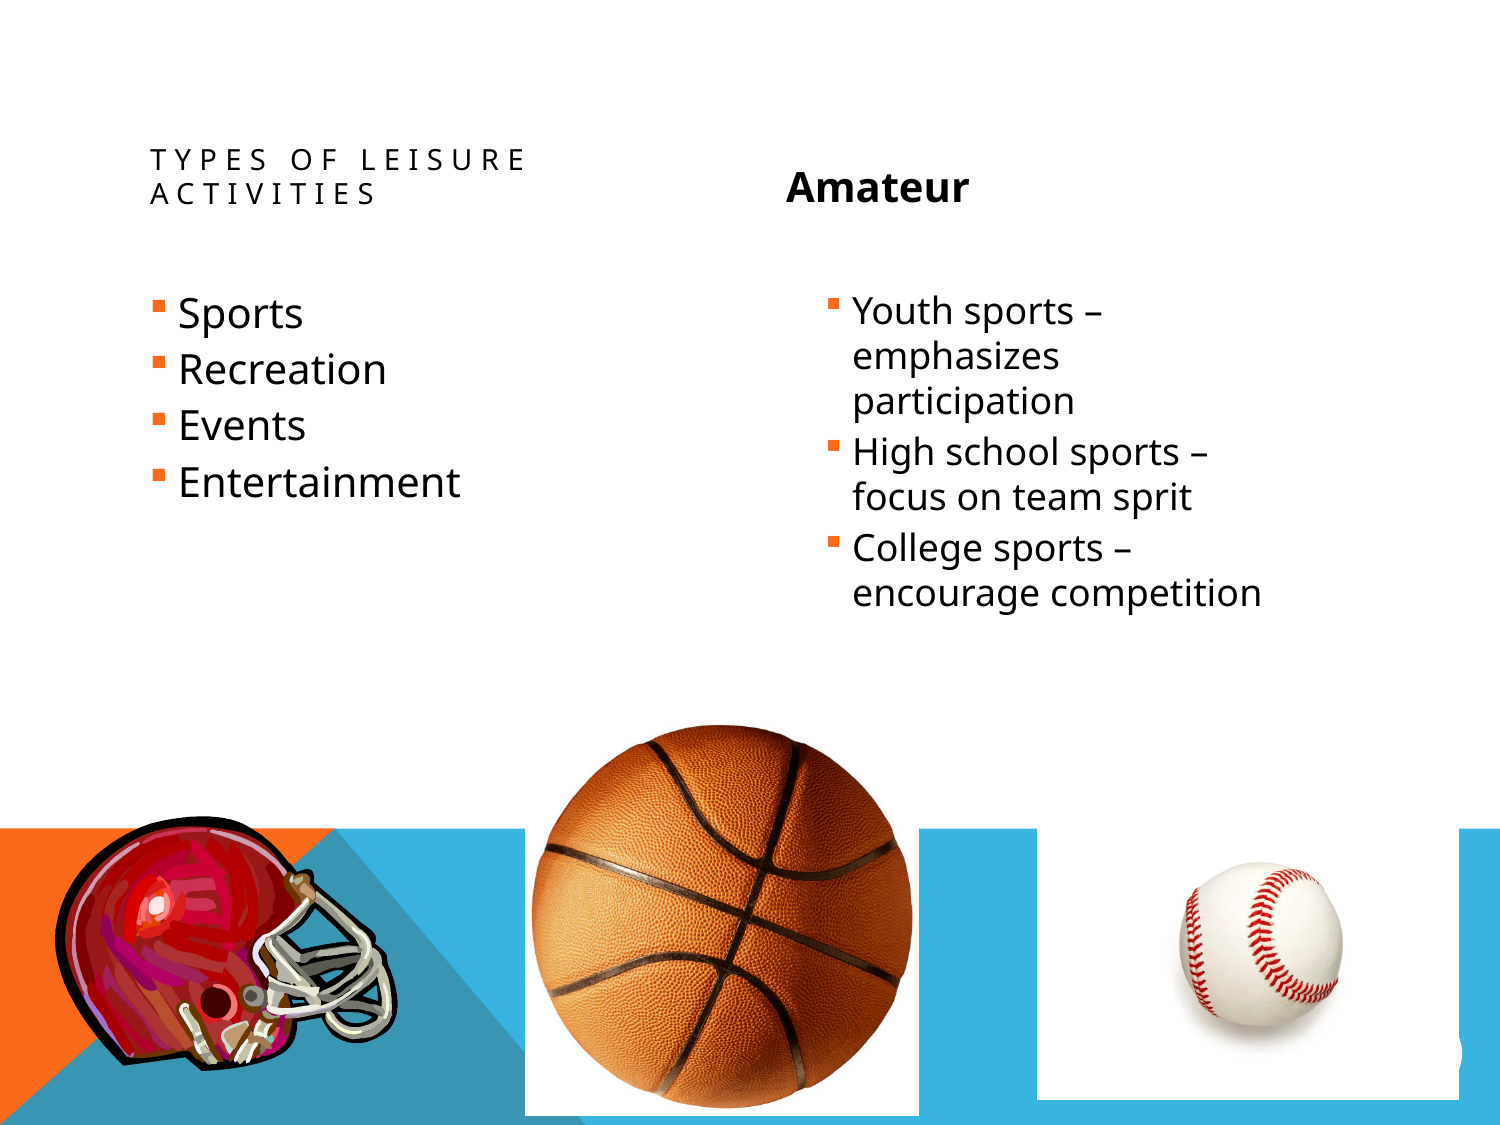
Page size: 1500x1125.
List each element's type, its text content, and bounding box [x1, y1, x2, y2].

picture [524, 715, 920, 1117]
list Sports Recreation Events Entertainment [134, 279, 660, 790]
list Amateur [771, 179, 1296, 270]
list Youth sports –emphasizes participation High school sports – focus on team sprit College sports –encourage competition [771, 279, 1296, 790]
picture [49, 811, 403, 1077]
list Types of leisure activities [135, 179, 660, 270]
picture [1037, 787, 1460, 1101]
